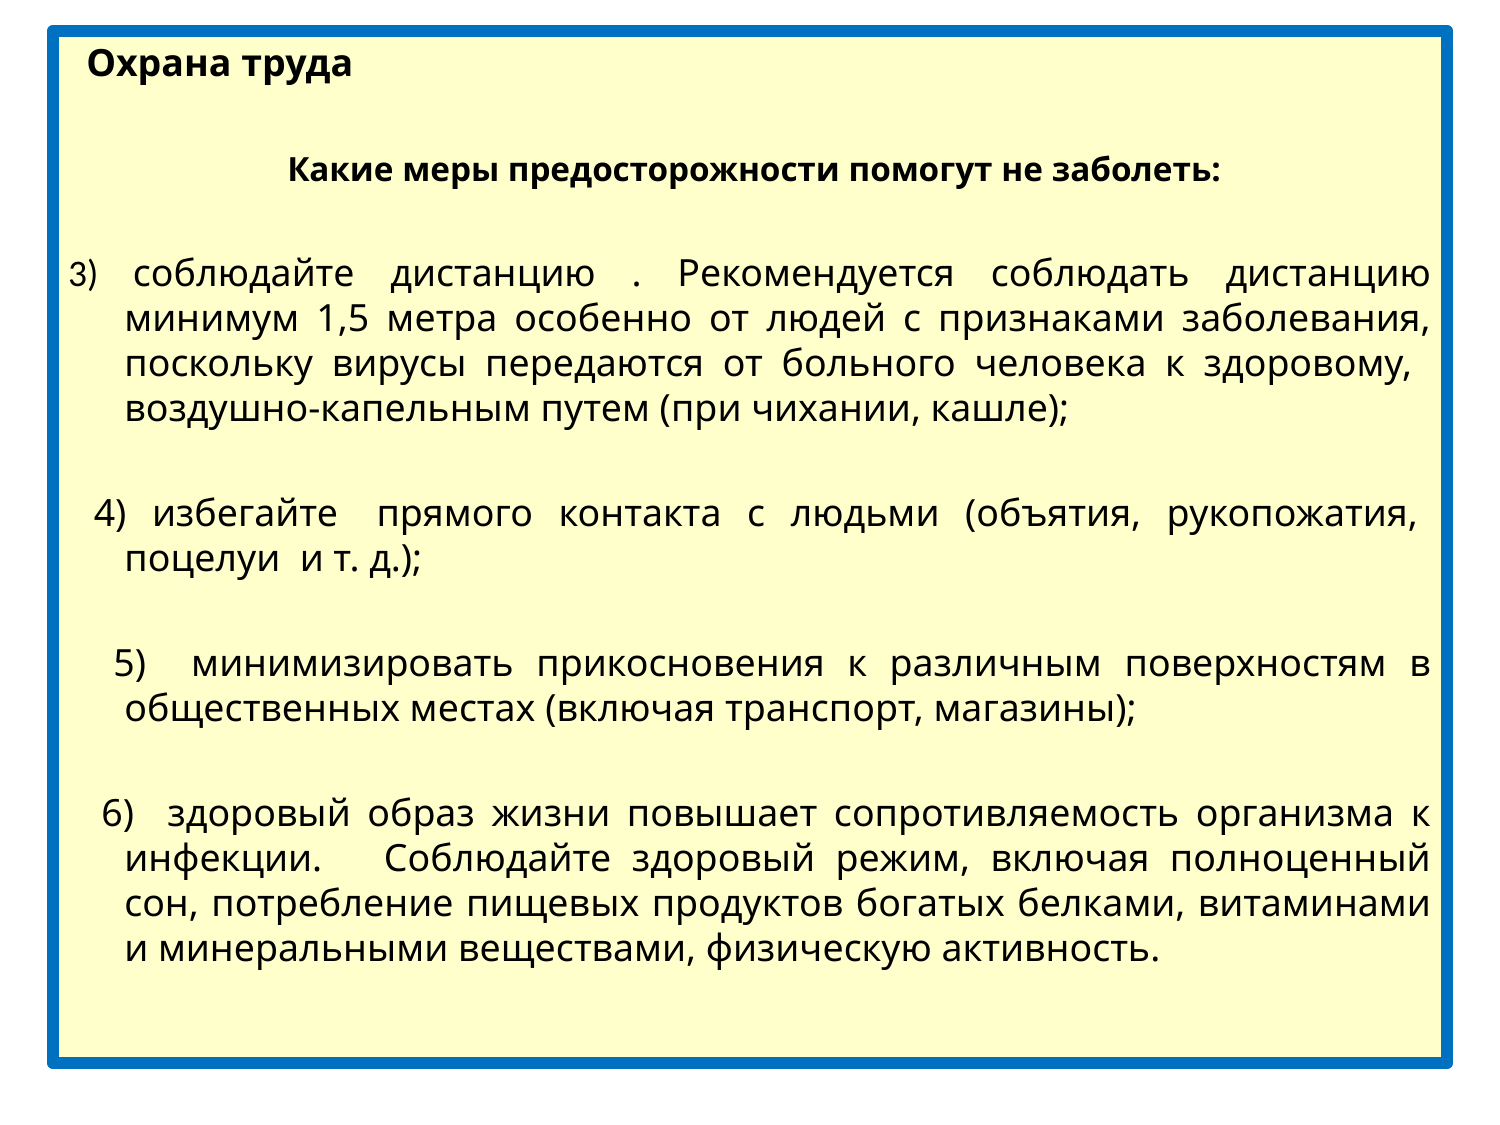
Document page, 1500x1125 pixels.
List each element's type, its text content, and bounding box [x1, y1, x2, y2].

list Охрана труда Какие меры предосторожности помогут не заболеть: 3) соблюдайте дистанцию . Рекомендуется соблюдать дистанцию минимум 1,5 метра особенно от людей с признаками заболевания, поскольку вирусы передаются от больного человека к здоровому, воздушно-капельным путем (при чихании, кашле); 4) избегайте прямого контакта с людьми (объятия, рукопожатия, поцелуи и т. д.); 5) минимизировать прикосновения к различным поверхностям в общественных местах (включая транспорт, магазины); 6) здоровый образ жизни повышает сопротивляемость организма к инфекции. Соблюдайте здоровый режим, включая полноценный сон, потребление пищевых продуктов богатых белками, витаминами и минеральными веществами, физическую активность. [53, 30, 1447, 1064]
